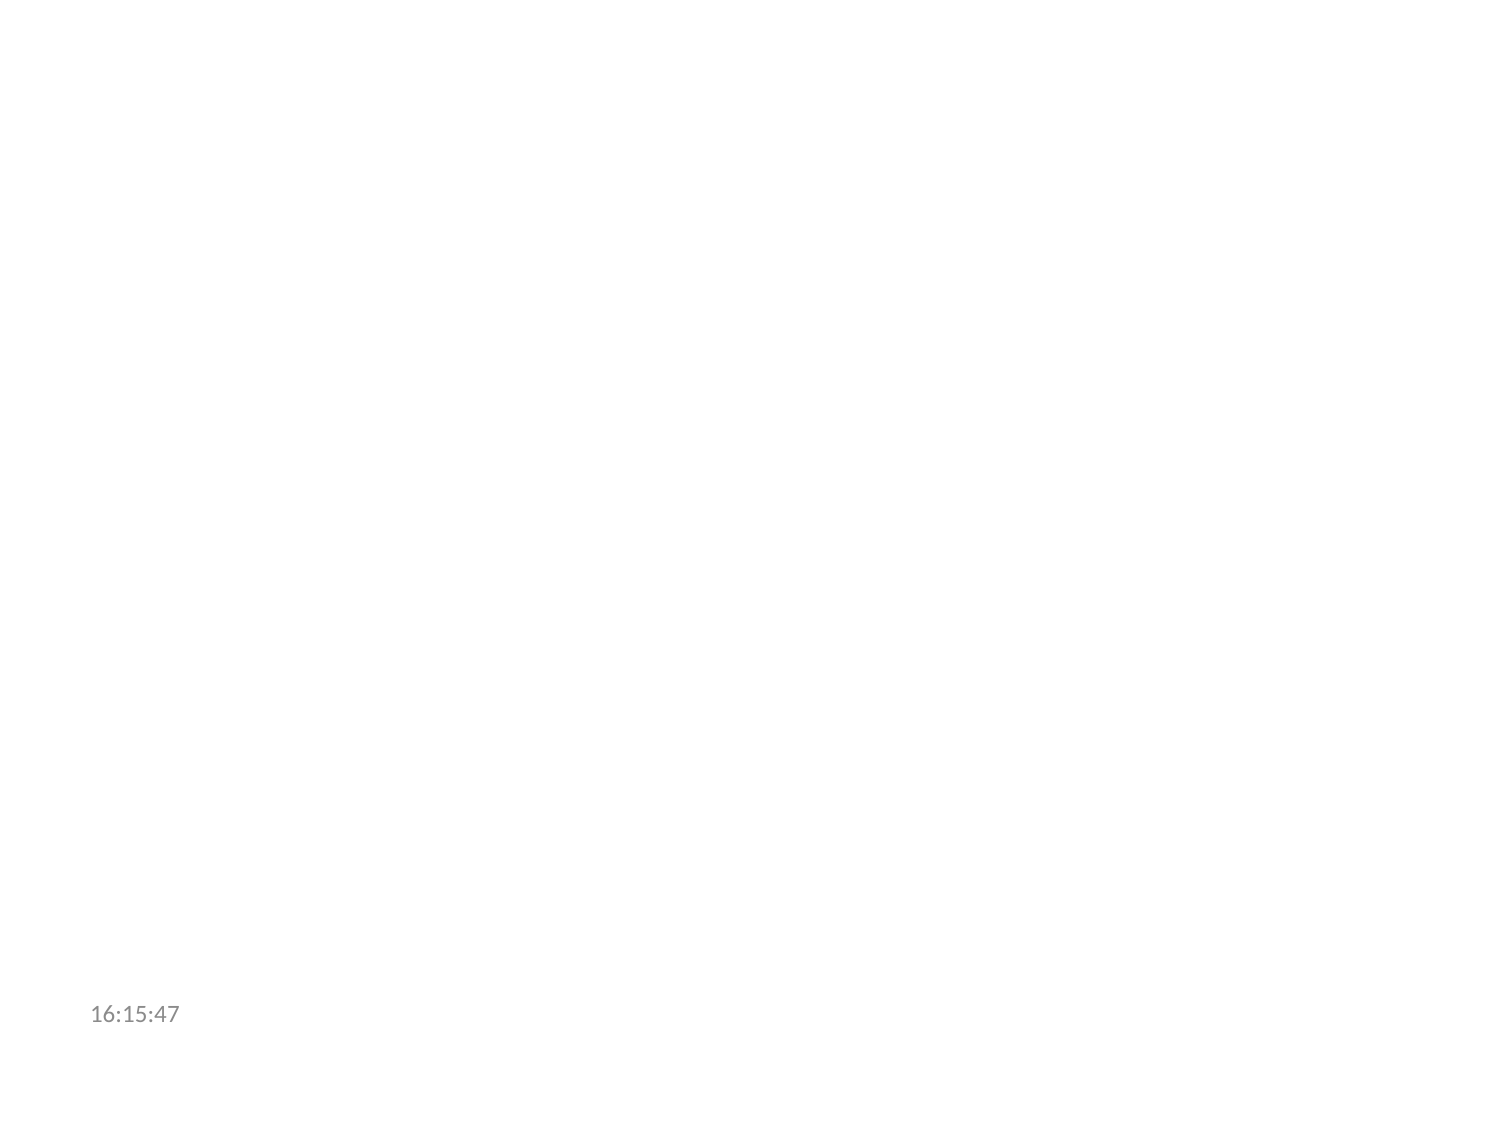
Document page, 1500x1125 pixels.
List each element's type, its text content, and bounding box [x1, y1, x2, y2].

text_box 15:35:09 [75, 982, 425, 1043]
